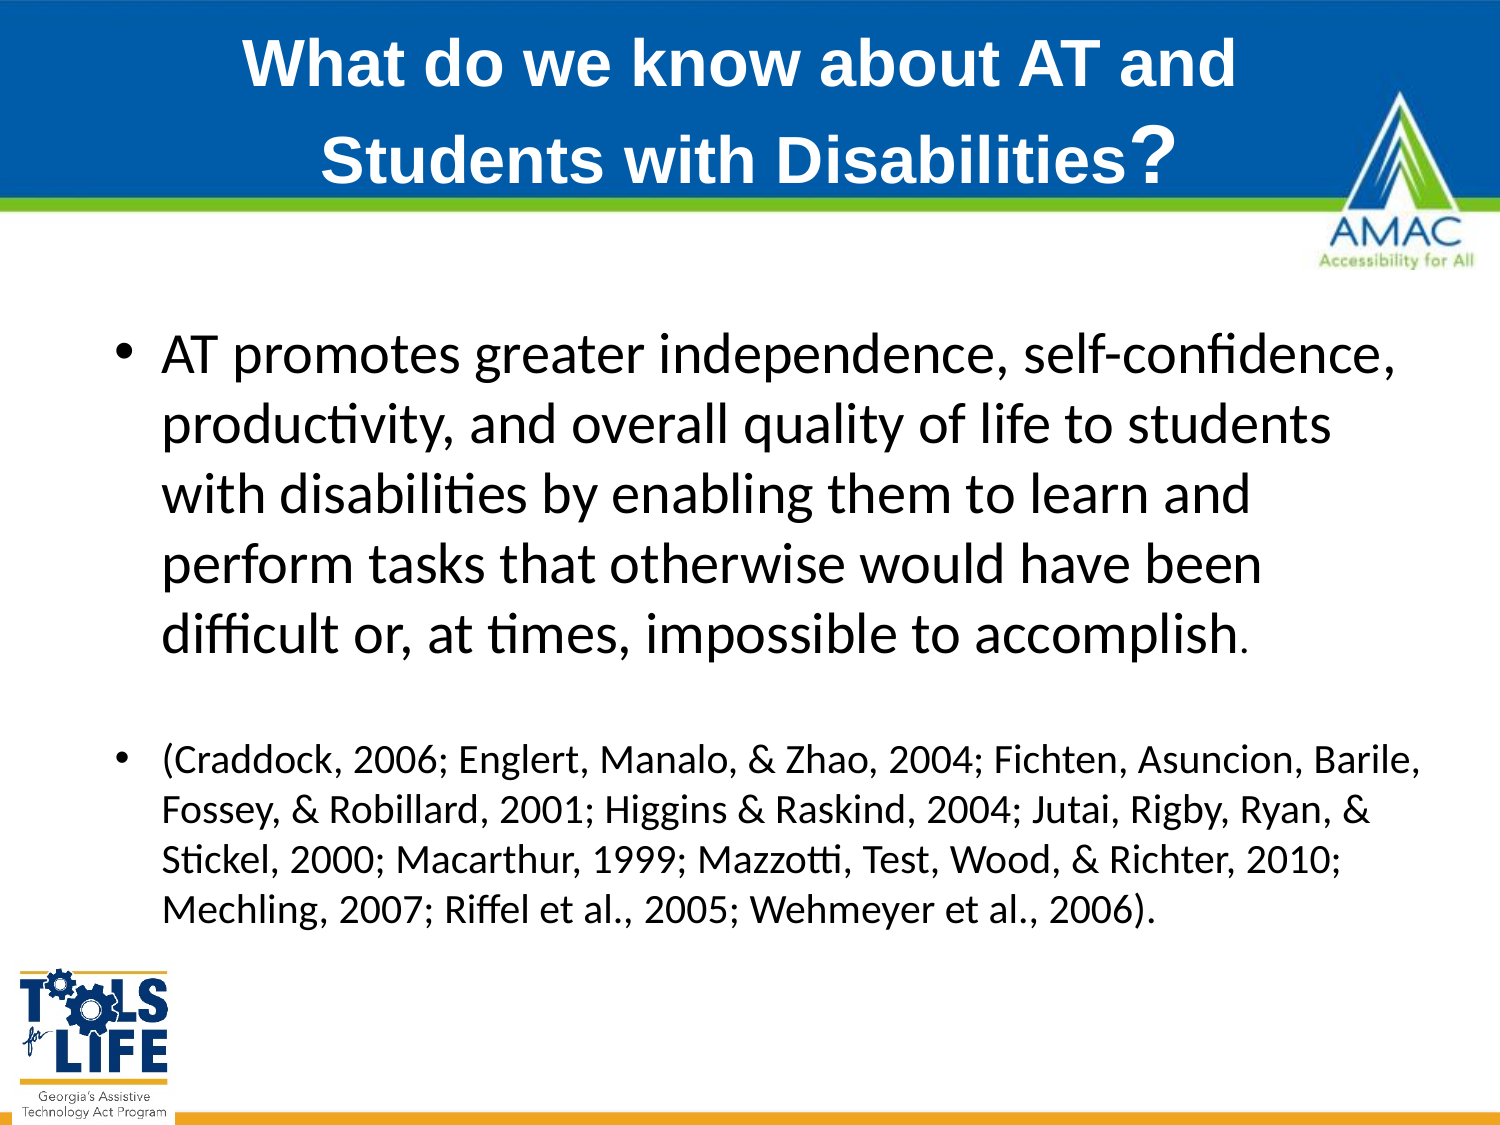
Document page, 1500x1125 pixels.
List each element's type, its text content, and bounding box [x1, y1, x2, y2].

picture [12, 962, 175, 1125]
title What do we know about AT and Students with Disabilities? [75, 12, 1425, 175]
picture [0, 0, 1500, 270]
list AT promotes greater independence, self-confidence, productivity, and overall quality of life to students with disabilities by enabling them to learn and perform tasks that otherwise would have been difficult or, at times, impossible to accomplish. (Craddock, 2006; Englert, Manalo, & Zhao, 2004; Fichten, Asuncion, Barile, Fossey, & Robillard, 2001; Higgins & Raskind, 2004; Jutai, Rigby, Ryan, & Stickel, 2000; Macarthur, 1999; Mazzotti, Test, Wood, & Richter, 2010; Mechling, 2007; Riffel et al., 2005; Wehmeyer et al., 2006). [99, 212, 1450, 1088]
